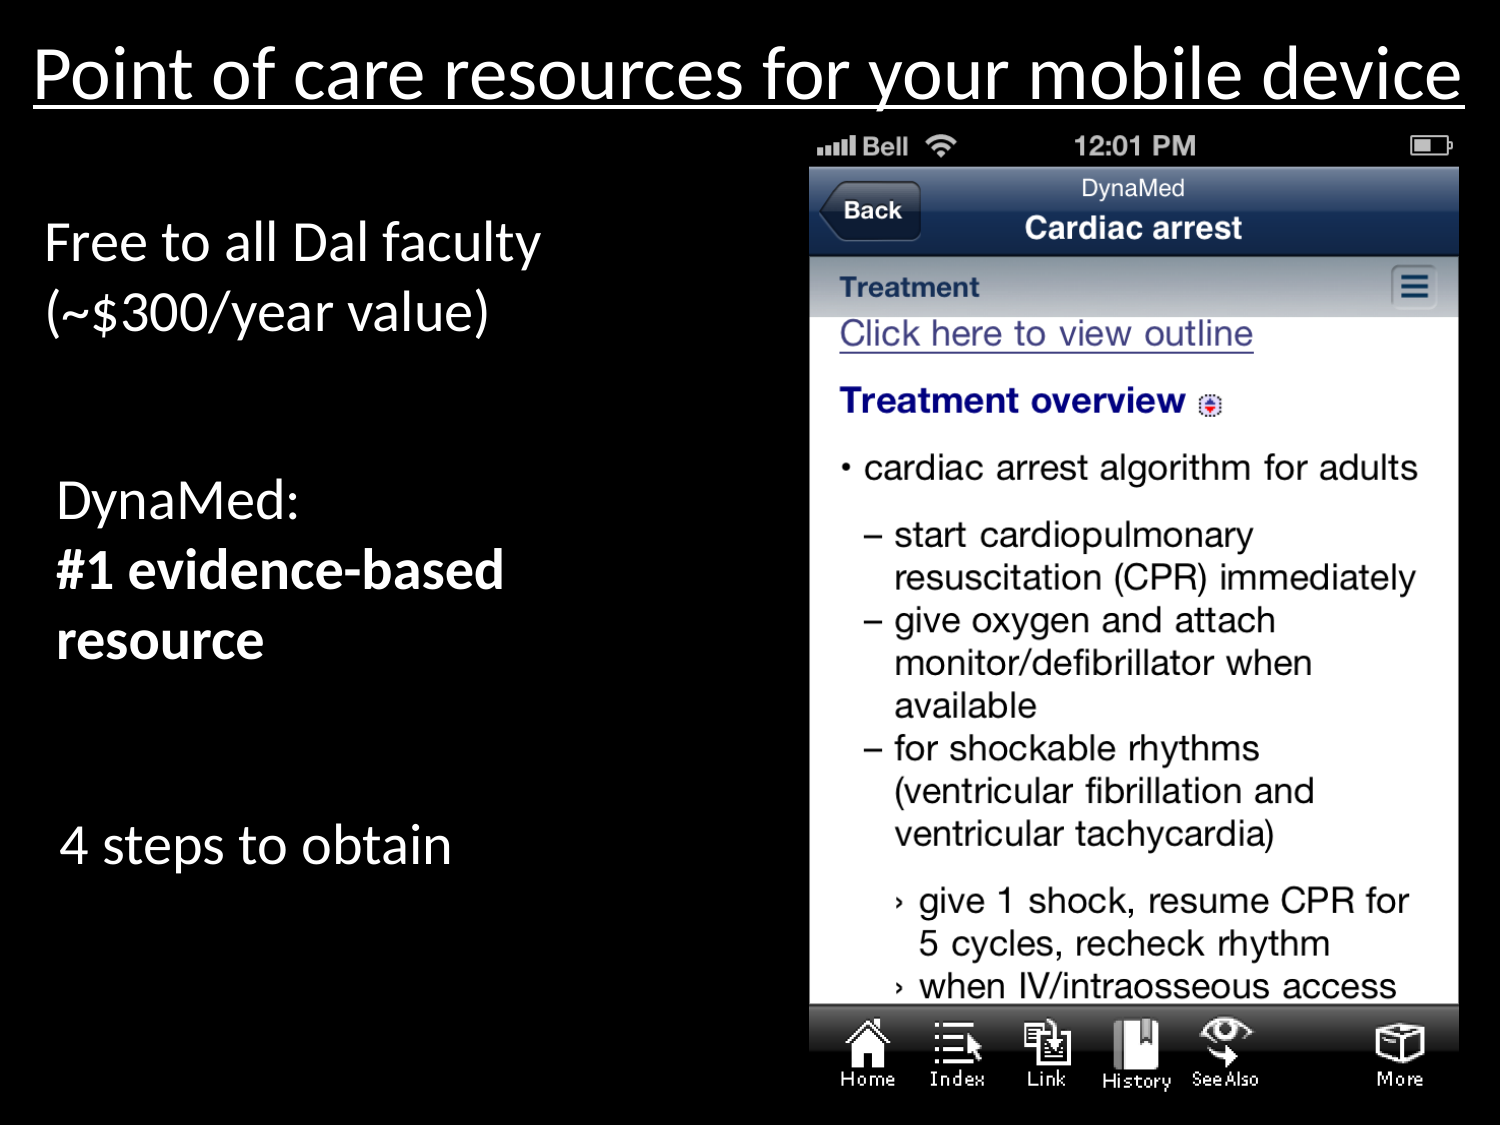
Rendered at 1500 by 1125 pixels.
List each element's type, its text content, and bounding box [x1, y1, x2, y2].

text_box DynaMed: #1 evidence-based resource [41, 453, 644, 679]
picture [808, 126, 1459, 1102]
text_box Free to all Dal faculty (~$300/year value) [29, 196, 632, 351]
title Point of care resources for your mobile device [17, 0, 1500, 190]
text_box 4 steps to obtain [44, 798, 647, 884]
